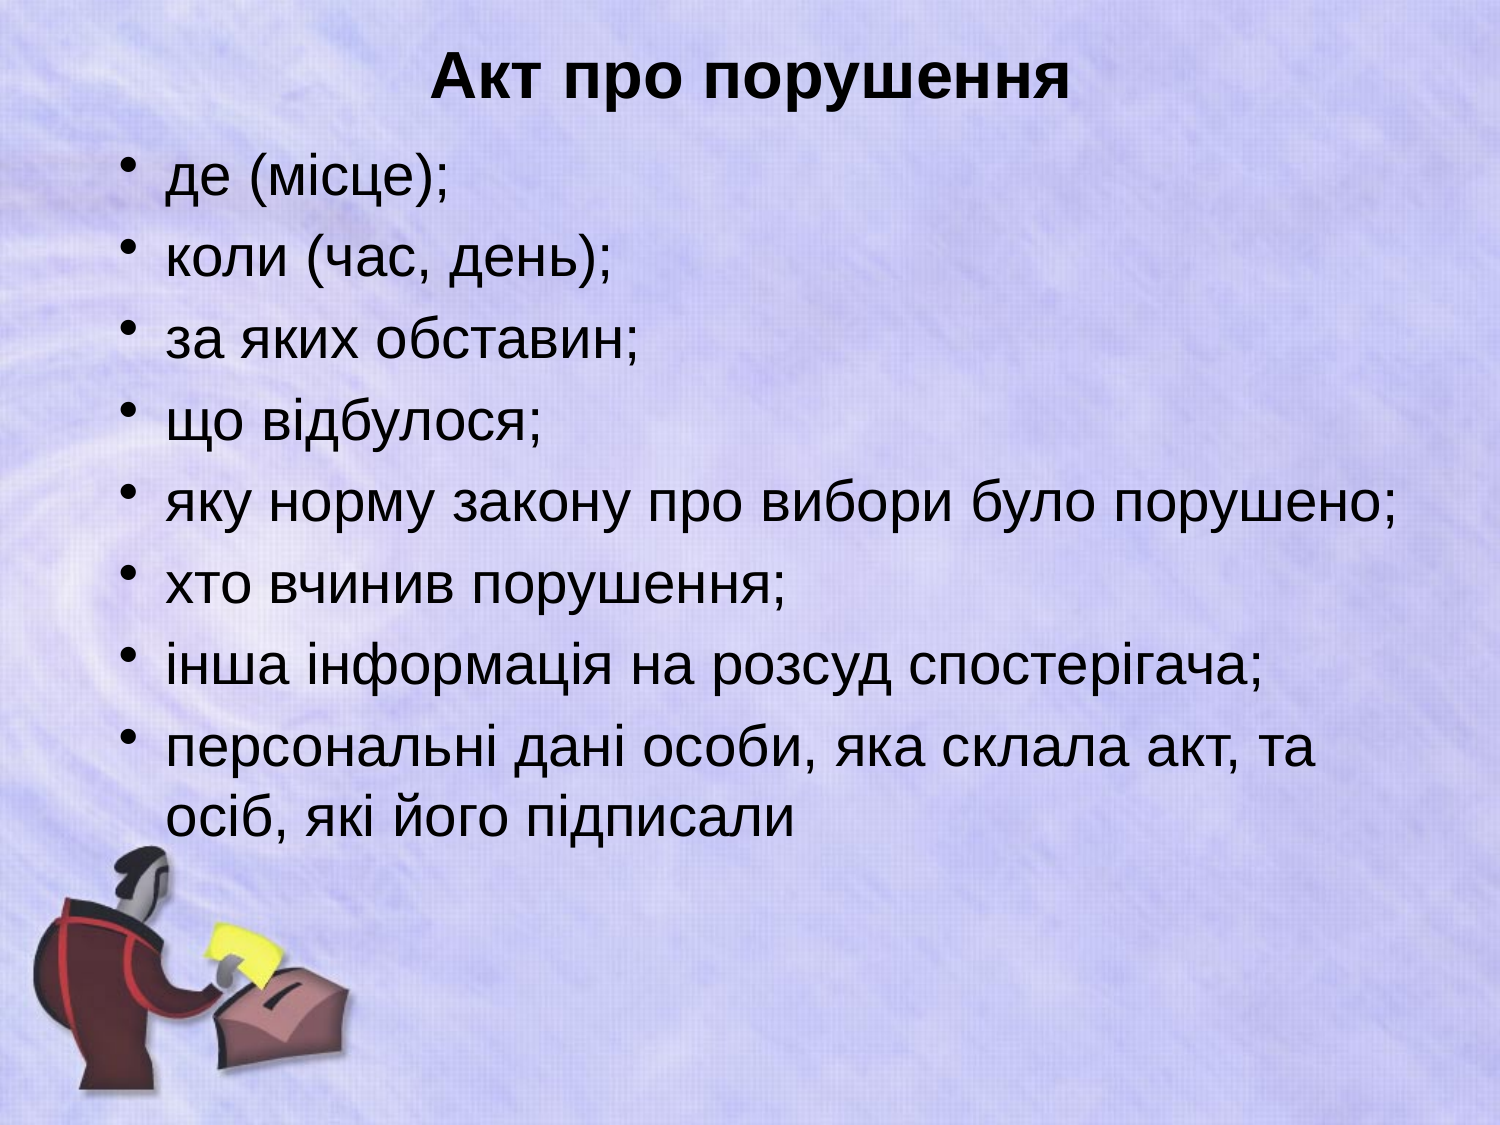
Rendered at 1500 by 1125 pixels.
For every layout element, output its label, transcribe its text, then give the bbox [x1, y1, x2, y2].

picture [0, 0, 1500, 1125]
list де (місце); коли (час, день); за яких обставин; що відбулося; яку норму закону про вибори було порушено; хто вчинив порушення; інша інформація на розсуд спостерігача; персональні дані особи, яка склала акт, та осіб, які його підписали [28, 128, 1470, 885]
title Акт про порушення [30, 0, 1472, 120]
